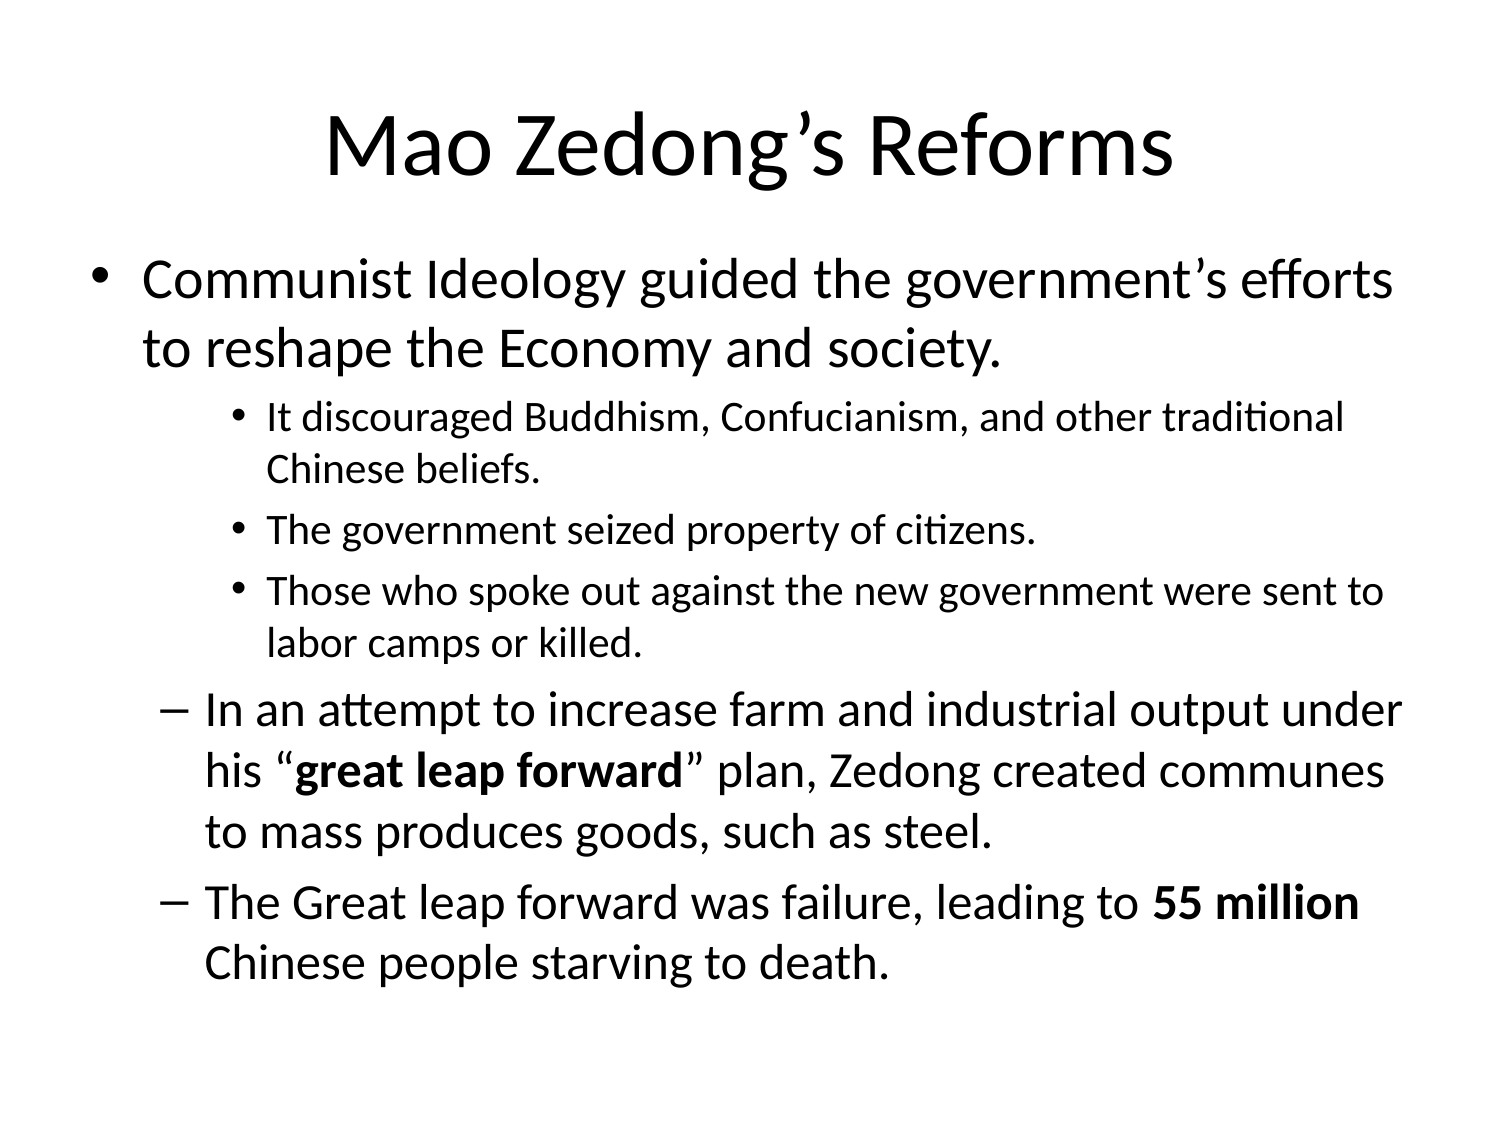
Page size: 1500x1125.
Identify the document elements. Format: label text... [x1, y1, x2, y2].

title Mao Zedong’s Reforms [75, 45, 1425, 232]
list Communist Ideology guided the government’s efforts to reshape the Economy and society. It discouraged Buddhism, Confucianism, and other traditional Chinese beliefs. The government seized property of citizens. Those who spoke out against the new government were sent to labor camps or killed. In an attempt to increase farm and industrial output under his “great leap forward” plan, Zedong created communes to mass produces goods, such as steel. The Great leap forward was failure, leading to 55 million Chinese people starving to death. [75, 232, 1425, 1005]
